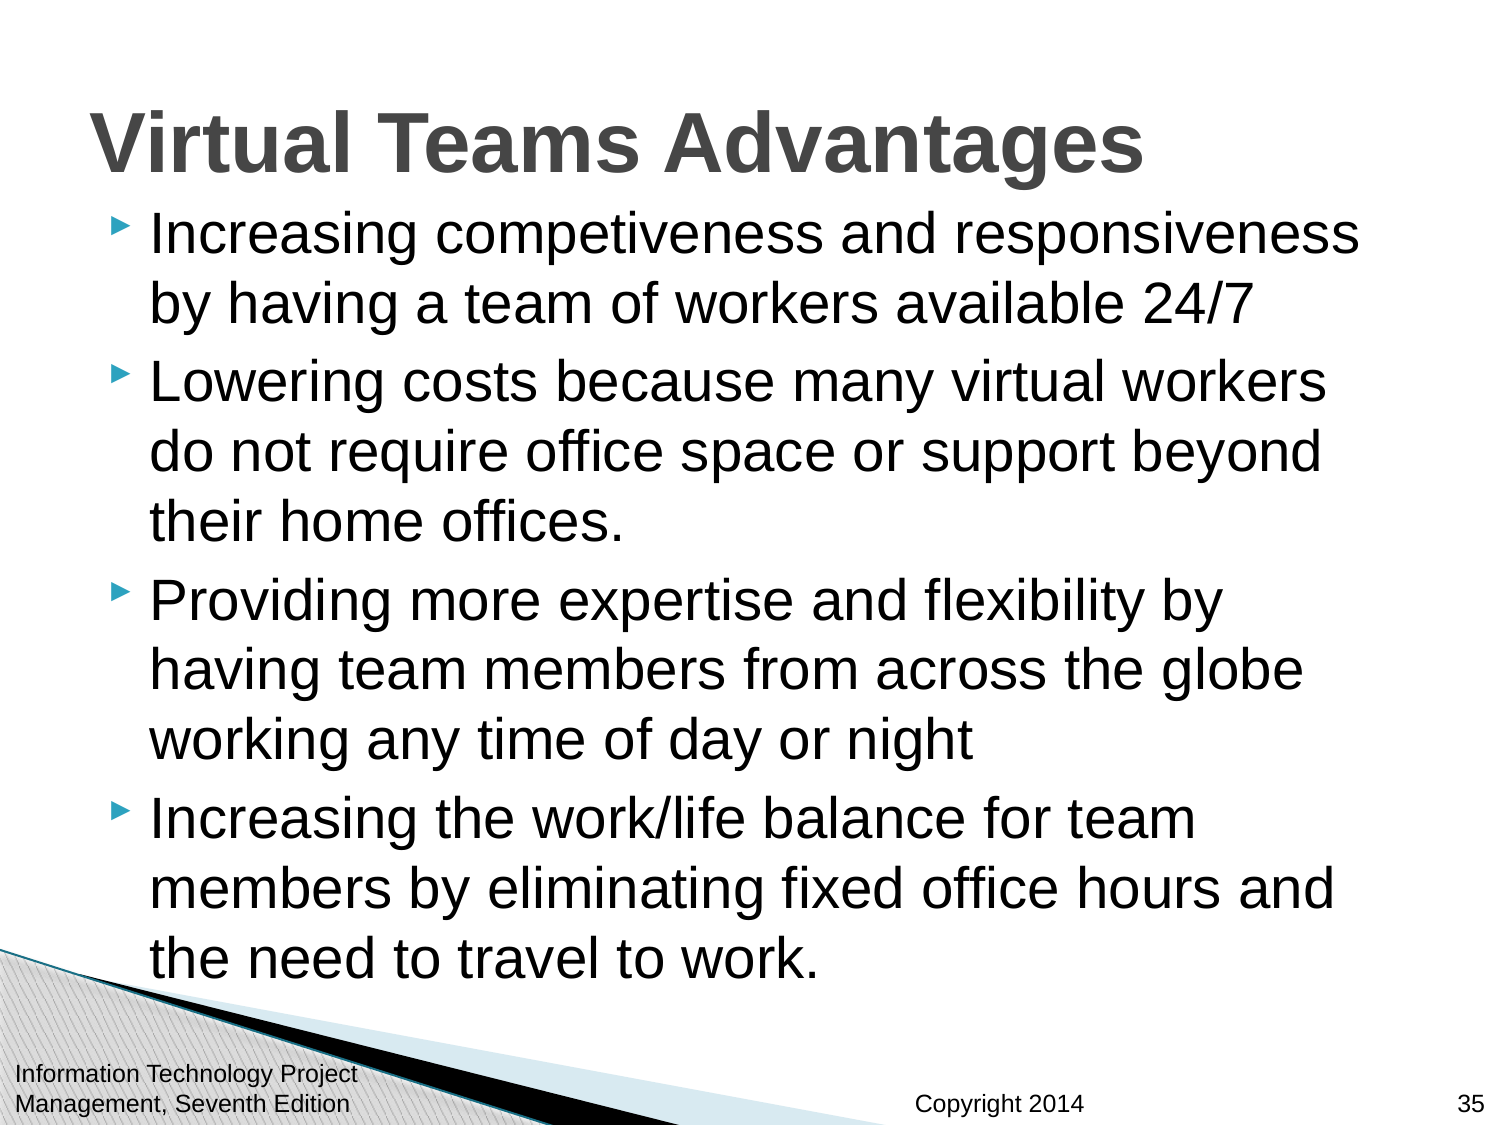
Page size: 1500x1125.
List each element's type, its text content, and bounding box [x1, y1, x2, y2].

footer Information Technology Project Management, Seventh Edition [0, 1065, 425, 1125]
title Virtual Teams Advantages [75, 45, 1425, 233]
slide_number 35 [1408, 1065, 1500, 1125]
list Increasing competiveness and responsiveness by having a team of workers available 24/7 Lowering costs because many virtual workers do not require office space or support beyond their home offices. Providing more expertise and flexibility by having team members from across the globe working any time of day or night Increasing the work/life balance for team members by eliminating fixed office hours and the need to travel to work. [74, 187, 1426, 931]
